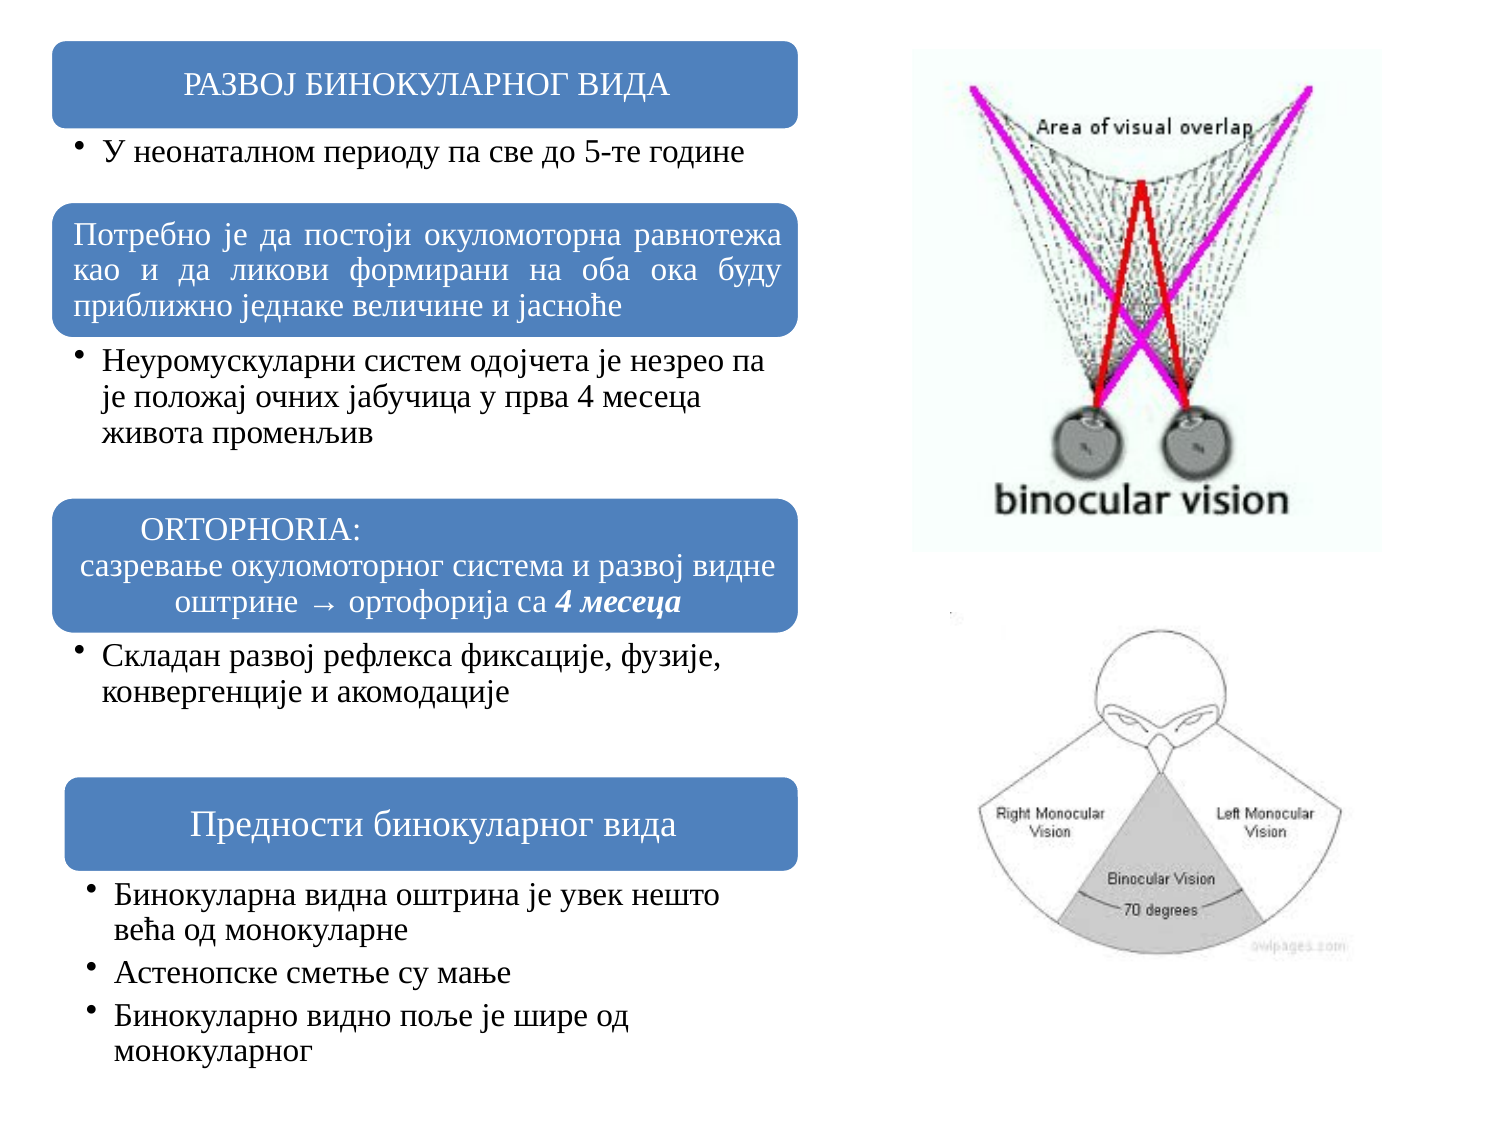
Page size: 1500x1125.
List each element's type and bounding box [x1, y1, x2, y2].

list [62, 774, 801, 1088]
text_box [49, 37, 801, 713]
picture [912, 49, 1382, 553]
picture [949, 612, 1376, 972]
